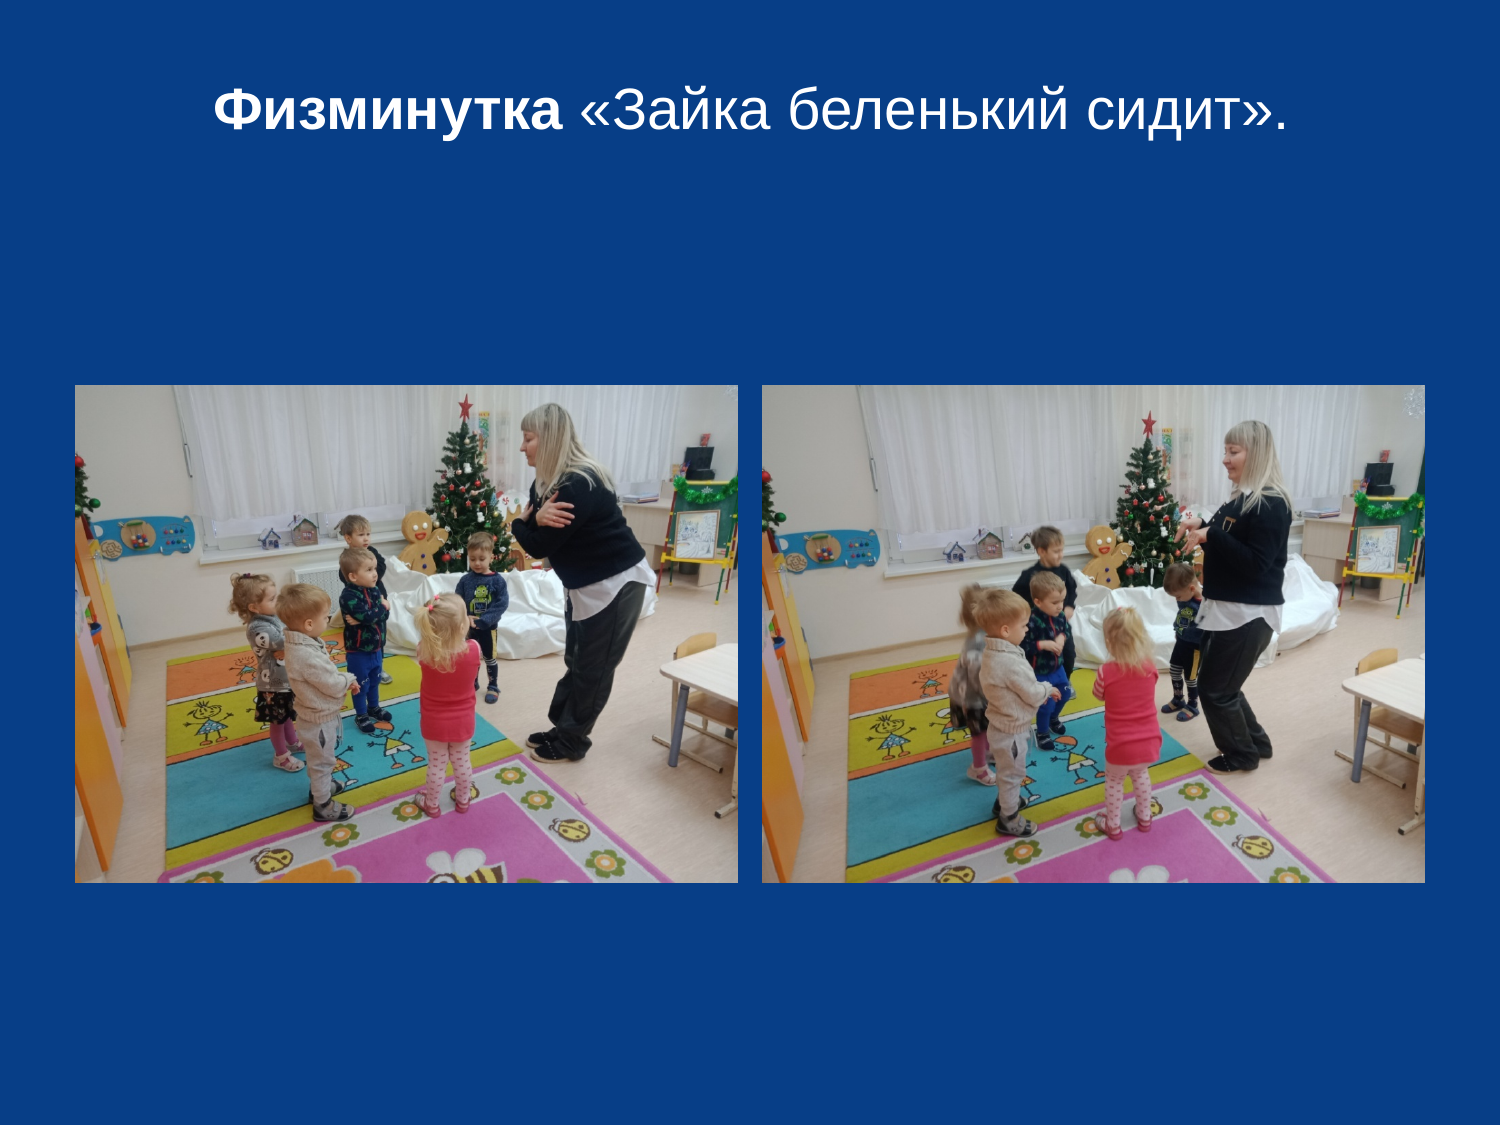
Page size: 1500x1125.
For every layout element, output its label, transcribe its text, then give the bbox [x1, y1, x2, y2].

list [74, 384, 738, 883]
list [762, 384, 1426, 883]
title Физминутка «Зайка беленький сидит». [76, 42, 1427, 231]
